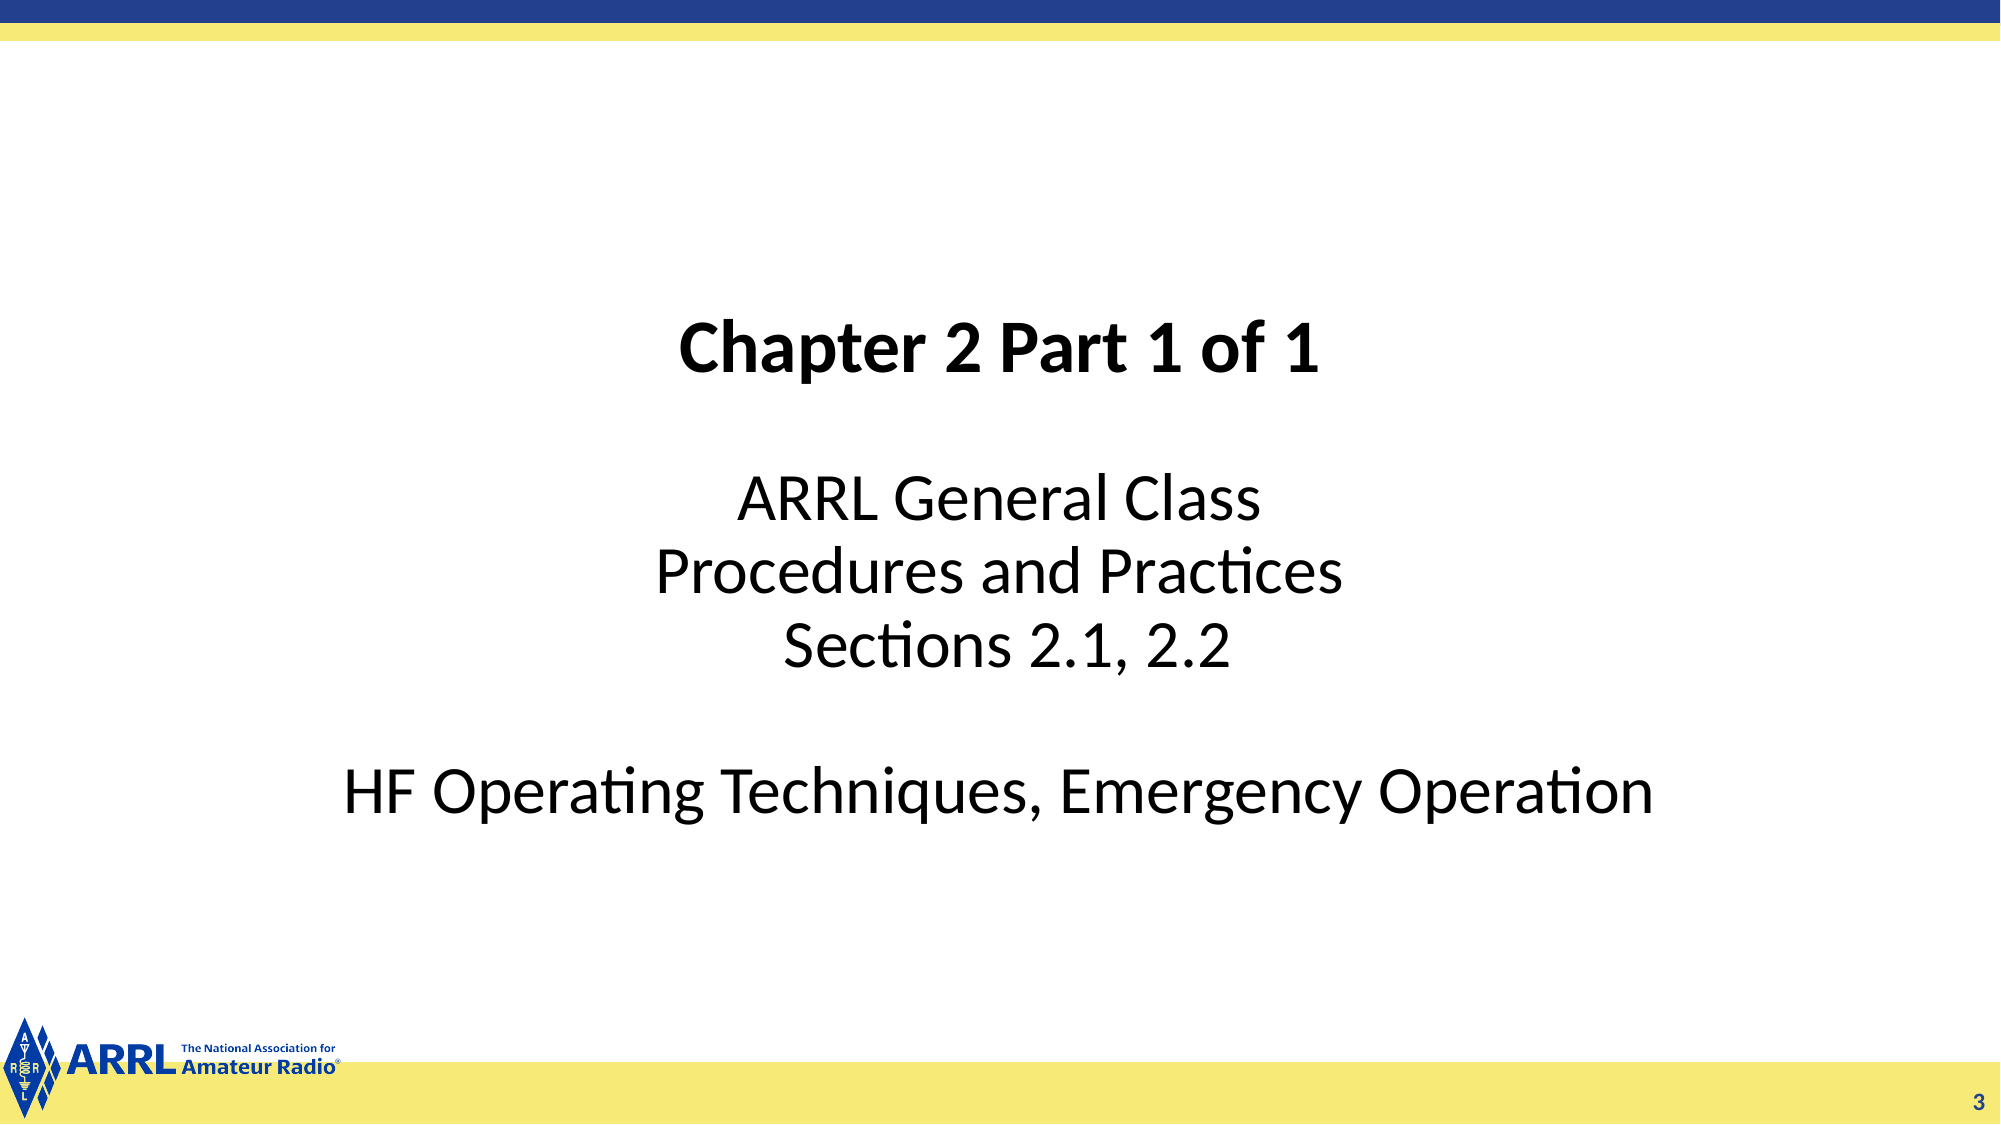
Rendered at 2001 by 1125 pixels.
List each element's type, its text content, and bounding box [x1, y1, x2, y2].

picture [1, 1015, 342, 1121]
title Chapter 2 Part 1 of 1 ARRL General Class Procedures and Practices Sections 2.1, 2.2 HF Operating Techniques, Emergency Operation [99, 299, 1900, 925]
